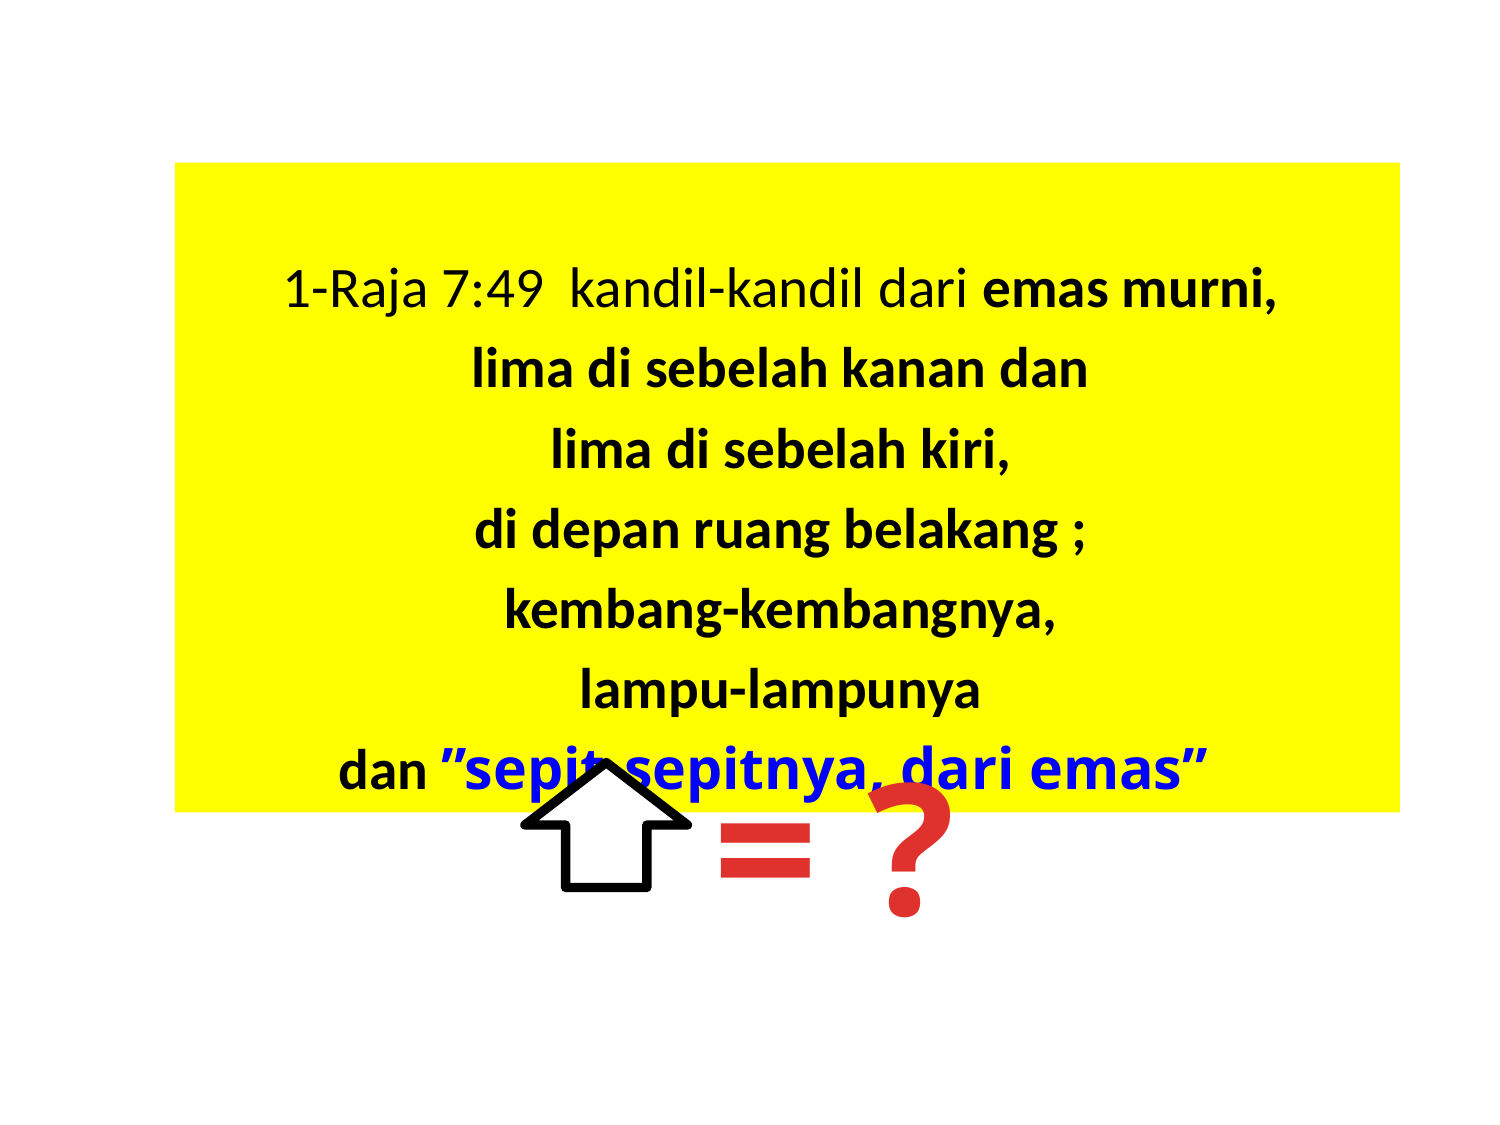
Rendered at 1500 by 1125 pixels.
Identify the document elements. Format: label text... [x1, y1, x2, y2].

text_box = ? [698, 724, 971, 960]
list 1-Raja 7:49 kandil-kandil dari emas murni, lima di sebelah kanan dan lima di sebelah kiri, di depan ruang belakang ; kembang-kembangnya, lampu-lampunya dan ”sepit-sepitnya, dari emas” [174, 162, 1400, 813]
text_box [522, 760, 690, 890]
